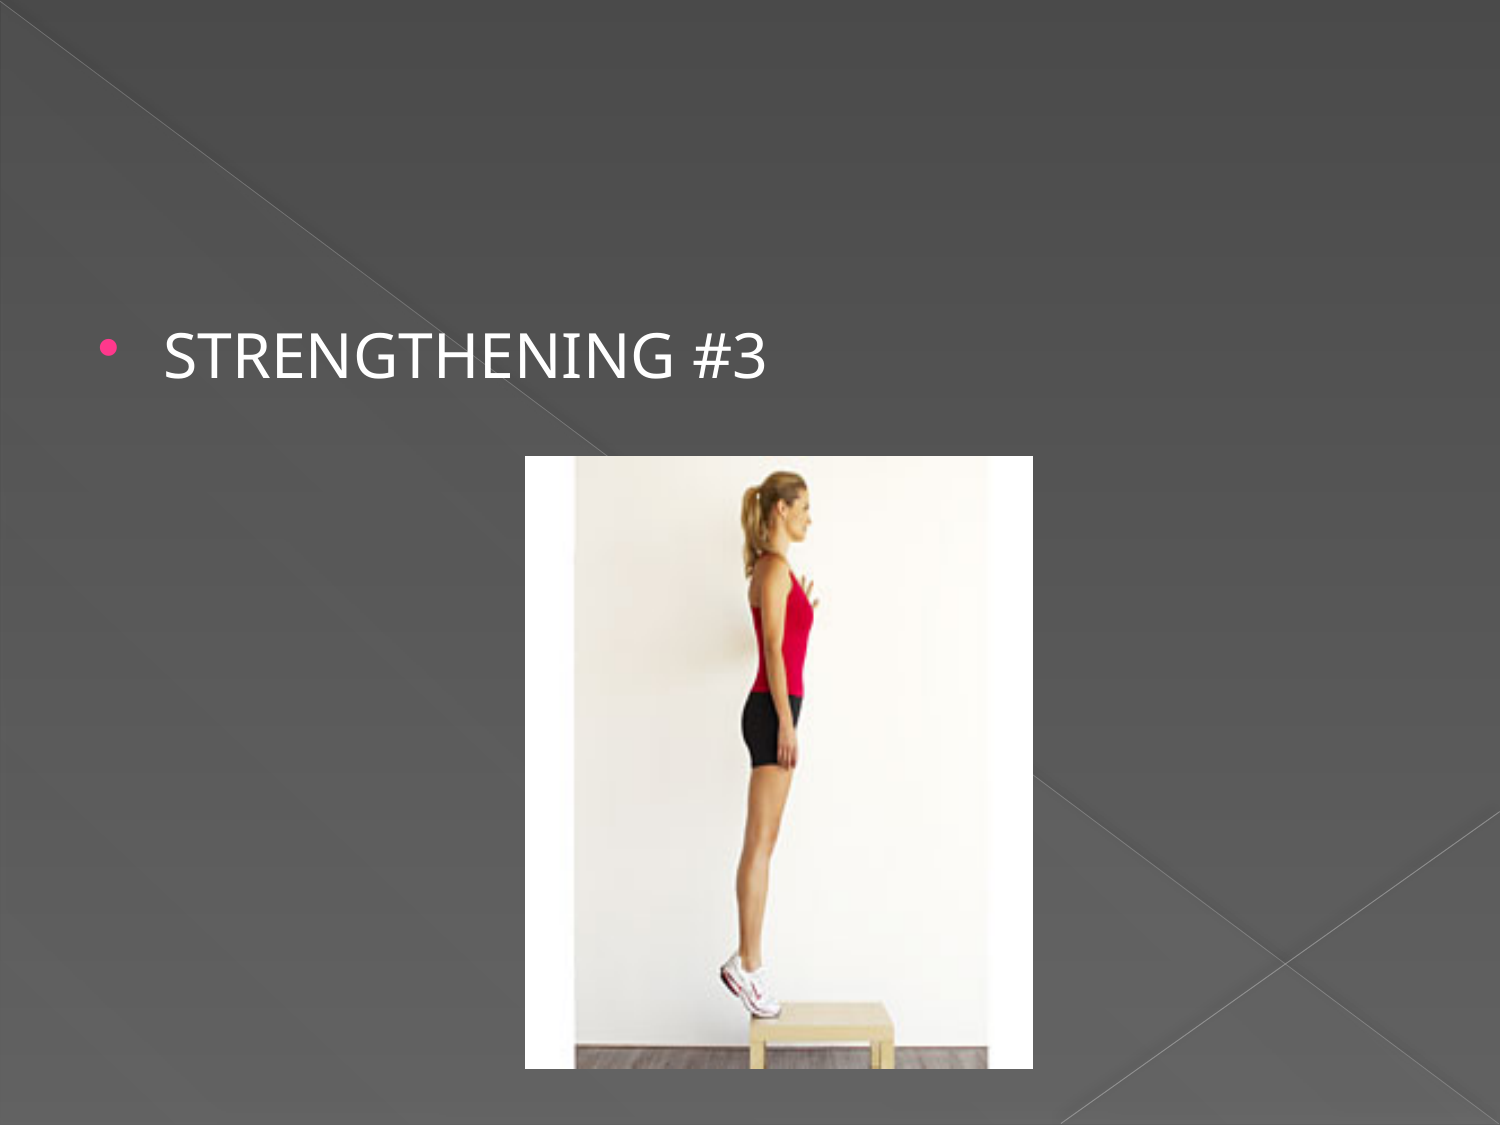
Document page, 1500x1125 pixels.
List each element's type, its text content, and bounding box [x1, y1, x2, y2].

list STRENGTHENING #3 [75, 308, 1425, 1059]
picture [525, 455, 1033, 1069]
